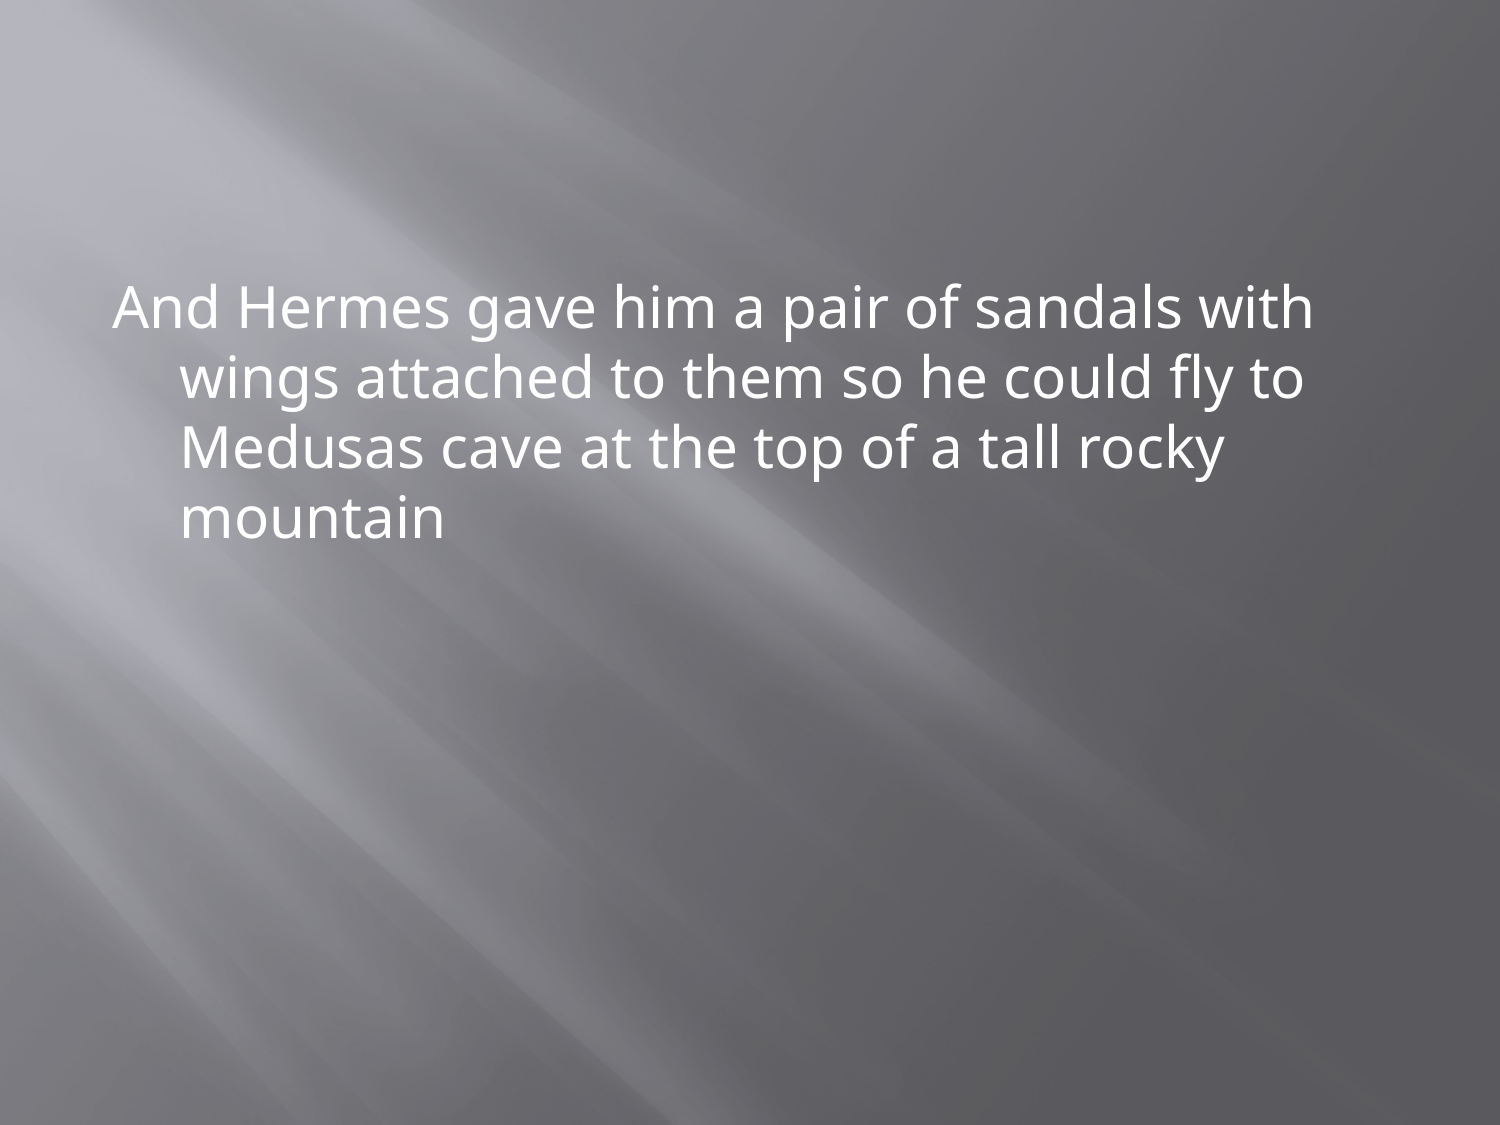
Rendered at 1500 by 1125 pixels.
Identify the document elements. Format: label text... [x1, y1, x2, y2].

list And Hermes gave him a pair of sandals with wings attached to them so he could fly to Medusas cave at the top of a tall rocky mountain [75, 262, 1425, 1035]
